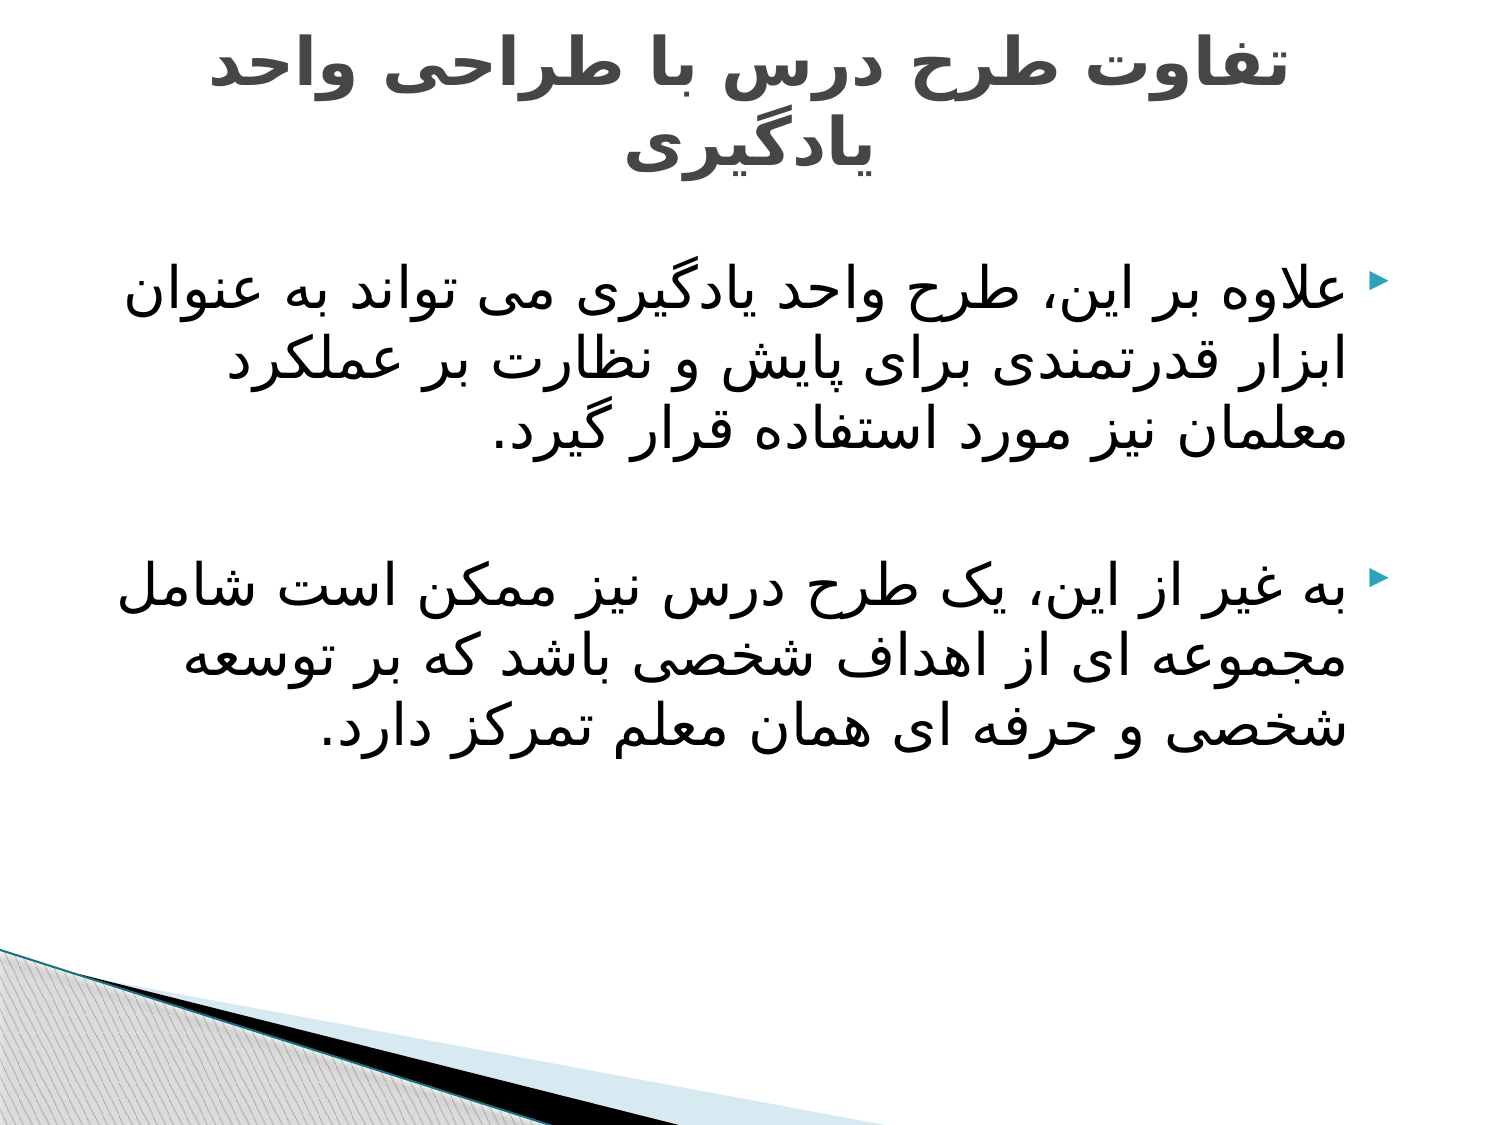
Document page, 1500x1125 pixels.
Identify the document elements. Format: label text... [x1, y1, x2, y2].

title تفاوت طرح درس با طراحی واحد یادگیری [75, 45, 1425, 233]
list علاوه بر این، طرح واحد یادگیری می تواند به عنوان ابزار قدرتمندی برای پایش و نظارت بر عملکرد معلمان نیز مورد استفاده قرار گیرد. به غیر از این، یک طرح درس نیز ممکن است شامل مجموعه ای از اهداف شخصی باشد که بر توسعه شخصی و حرفه ای همان معلم تمرکز دارد. [75, 243, 1425, 986]
